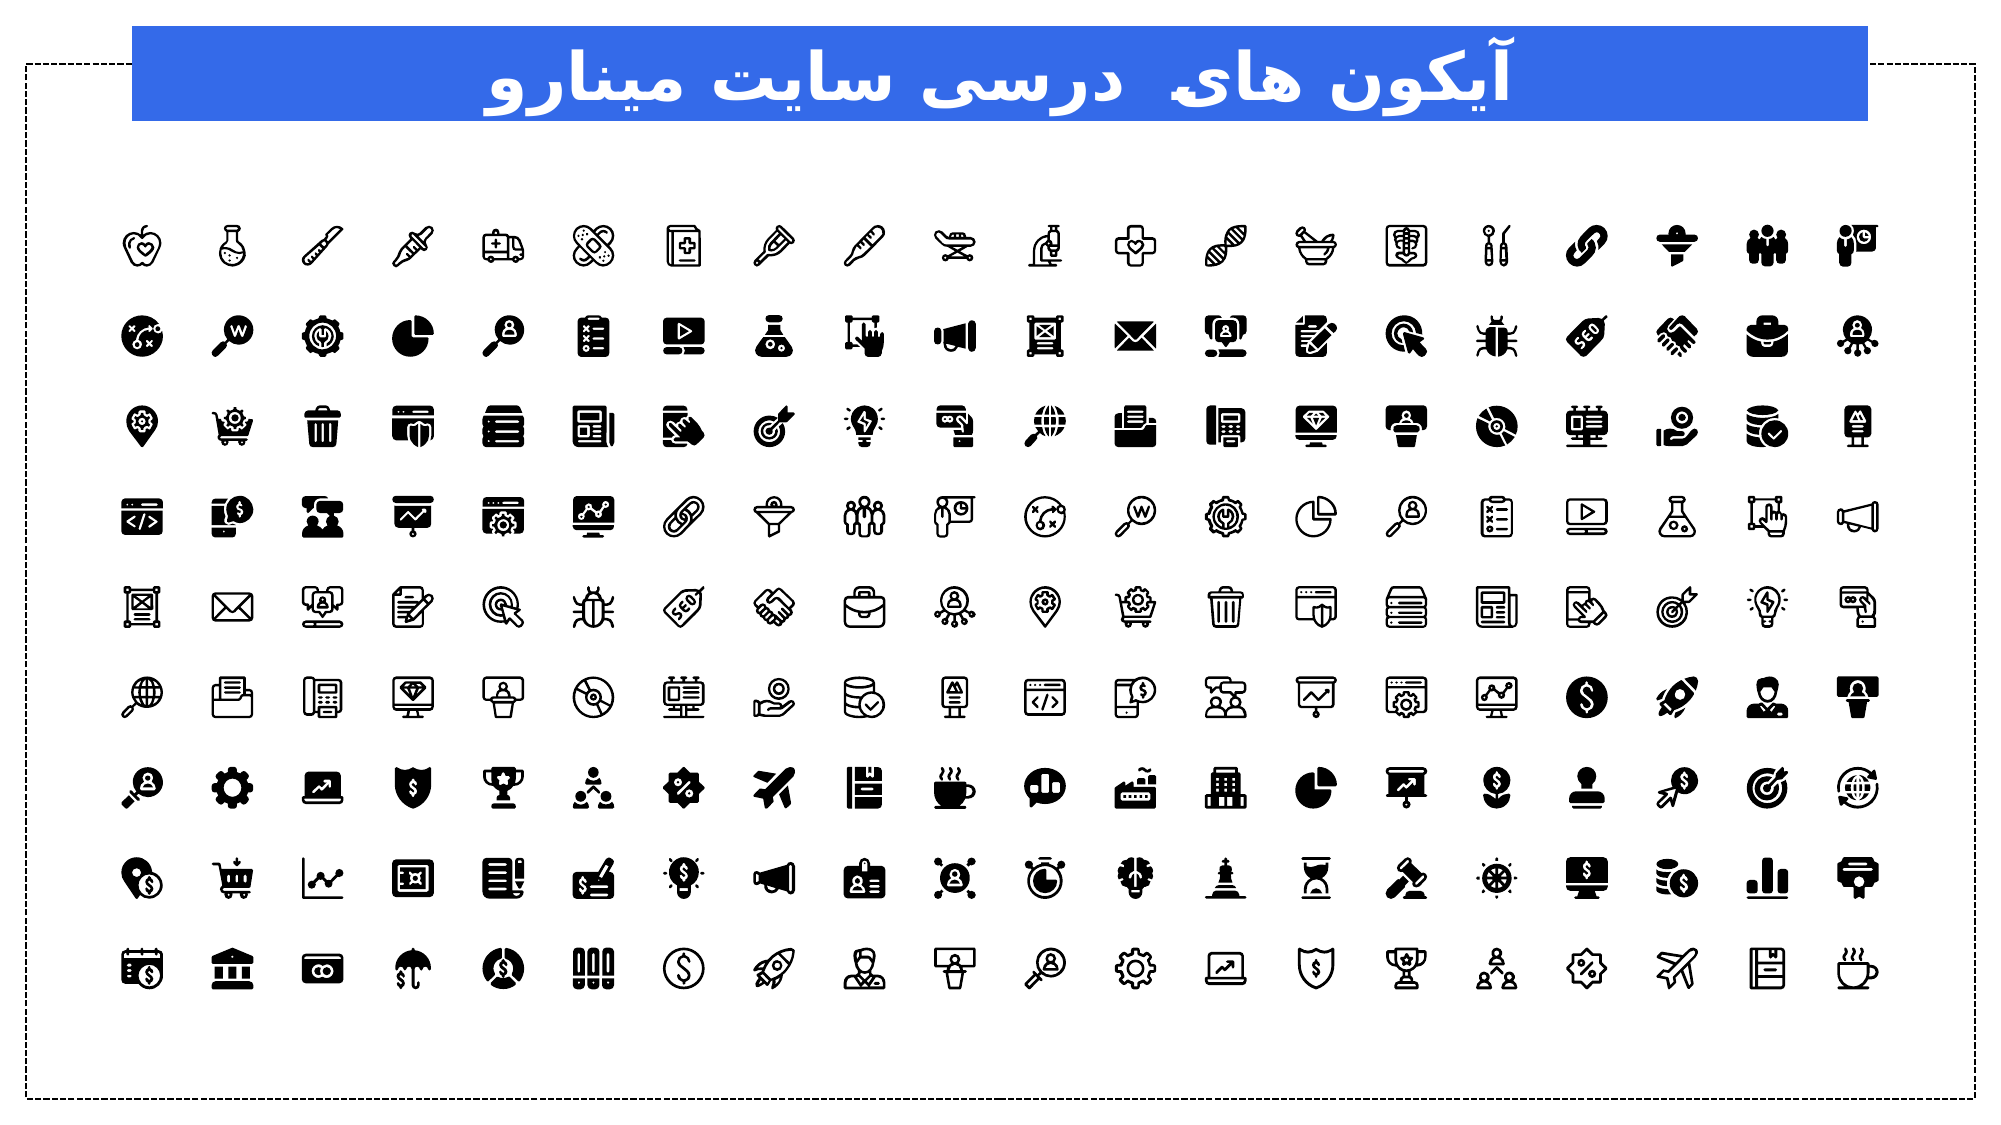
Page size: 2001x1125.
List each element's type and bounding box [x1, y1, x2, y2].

text_box [1746, 879, 1758, 894]
text_box [1656, 315, 1699, 357]
text_box [1656, 224, 1698, 242]
text_box [854, 797, 882, 809]
text_box [572, 857, 615, 899]
text_box [211, 527, 236, 538]
text_box [1385, 315, 1428, 357]
text_box [1839, 586, 1877, 628]
text_box [1670, 406, 1694, 429]
text_box [1204, 951, 1247, 986]
text_box [934, 767, 976, 809]
text_box [1024, 860, 1066, 899]
text_box [934, 857, 944, 867]
text_box [1386, 947, 1427, 990]
text_box [1746, 766, 1789, 809]
text_box [1746, 676, 1789, 719]
text_box [572, 224, 615, 267]
text_box [585, 777, 602, 785]
text_box [228, 966, 237, 979]
text_box [936, 412, 974, 436]
text_box [854, 766, 882, 781]
text_box [753, 587, 796, 627]
text_box [1566, 586, 1608, 628]
text_box [1566, 498, 1608, 526]
text_box [1295, 435, 1337, 440]
text_box [1024, 427, 1049, 448]
text_box [392, 418, 434, 448]
text_box [1114, 405, 1157, 448]
text_box [121, 315, 163, 357]
text_box [572, 676, 615, 719]
text_box [1114, 495, 1157, 538]
text_box [482, 676, 525, 719]
text_box [602, 947, 615, 976]
text_box [753, 699, 796, 717]
text_box [303, 676, 343, 719]
text_box [121, 767, 163, 809]
text_box [666, 224, 701, 267]
text_box [1836, 676, 1879, 697]
text_box [1217, 857, 1234, 883]
text_box [218, 224, 246, 267]
text_box [588, 766, 599, 778]
text_box [843, 586, 886, 628]
text_box [1475, 586, 1518, 628]
text_box [572, 978, 585, 990]
text_box [241, 966, 250, 979]
text_box [1746, 413, 1789, 448]
text_box [1656, 886, 1672, 895]
text_box [1684, 676, 1699, 691]
text_box [482, 586, 525, 628]
text_box [1656, 947, 1698, 990]
text_box [572, 405, 609, 448]
text_box [663, 586, 705, 628]
text_box [755, 337, 793, 357]
text_box [933, 230, 976, 262]
text_box [482, 508, 524, 537]
text_box [968, 320, 976, 352]
text_box [301, 315, 344, 357]
text_box [1565, 405, 1608, 448]
text_box [1837, 857, 1879, 899]
text_box [663, 495, 705, 538]
text_box [573, 496, 615, 523]
text_box [482, 497, 525, 507]
text_box [394, 766, 432, 809]
text_box [609, 412, 615, 447]
text_box [1489, 315, 1505, 325]
text_box [1656, 428, 1662, 447]
text_box [121, 498, 163, 509]
text_box [575, 790, 587, 802]
text_box [843, 224, 886, 267]
text_box [392, 495, 434, 504]
text_box [1033, 417, 1042, 425]
text_box [1024, 947, 1066, 990]
text_box [1762, 857, 1773, 894]
text_box [394, 505, 432, 538]
text_box [572, 525, 614, 531]
text_box [1747, 495, 1788, 538]
text_box [1295, 586, 1337, 628]
text_box [1844, 405, 1872, 448]
text_box [662, 676, 705, 719]
text_box [854, 783, 882, 795]
text_box [753, 224, 795, 267]
text_box [966, 857, 976, 867]
text_box [1385, 857, 1428, 899]
text_box [1058, 417, 1066, 425]
text_box [1746, 224, 1789, 267]
text_box [764, 324, 784, 335]
text_box [1051, 417, 1057, 425]
text_box [1396, 435, 1417, 448]
text_box [1204, 495, 1247, 538]
text_box [307, 420, 339, 448]
text_box [482, 315, 525, 357]
text_box [1143, 323, 1157, 349]
text_box [301, 953, 344, 984]
text_box [1669, 869, 1699, 898]
text_box [1204, 890, 1247, 899]
text_box [572, 586, 615, 628]
text_box [1483, 766, 1511, 809]
text_box [126, 405, 159, 448]
text_box [1138, 767, 1152, 773]
text_box [1218, 408, 1246, 443]
text_box [936, 405, 966, 411]
text_box [1569, 791, 1605, 804]
text_box [301, 225, 344, 266]
text_box [662, 405, 688, 411]
text_box [414, 315, 434, 335]
text_box [1223, 437, 1238, 448]
text_box [753, 405, 795, 448]
text_box [233, 857, 241, 867]
text_box [934, 947, 976, 990]
text_box [1295, 676, 1337, 719]
text_box [1845, 699, 1870, 719]
text_box [753, 947, 795, 990]
text_box [1295, 226, 1337, 266]
text_box [1565, 224, 1608, 267]
text_box [1656, 869, 1672, 878]
text_box [1024, 678, 1066, 716]
text_box [843, 495, 886, 538]
text_box [302, 620, 344, 628]
text_box [1656, 878, 1668, 887]
text_box [587, 947, 600, 976]
text_box [1326, 322, 1338, 334]
text_box [1661, 244, 1693, 252]
text_box [753, 767, 796, 809]
text_box [211, 407, 253, 446]
text_box [1656, 586, 1698, 628]
text_box [1114, 321, 1154, 351]
text_box [1838, 782, 1879, 809]
text_box [953, 437, 974, 448]
text_box [1051, 405, 1065, 415]
text_box [1658, 680, 1694, 719]
text_box [1475, 405, 1518, 448]
text_box [966, 889, 976, 899]
text_box [392, 225, 434, 268]
text_box [1476, 947, 1518, 990]
text_box [1754, 586, 1781, 628]
text_box [1656, 858, 1679, 870]
text_box [1839, 224, 1879, 252]
text_box [934, 586, 976, 628]
text_box [582, 532, 605, 538]
text_box [934, 327, 942, 345]
text_box [123, 586, 161, 628]
text_box [211, 676, 254, 719]
text_box [301, 771, 344, 805]
text_box [662, 412, 705, 448]
text_box [121, 676, 163, 719]
text_box [943, 323, 966, 352]
text_box [1658, 495, 1696, 538]
text_box [1114, 781, 1156, 809]
text_box [121, 947, 163, 990]
text_box [301, 496, 344, 538]
text_box [211, 947, 254, 964]
text_box [1566, 947, 1608, 990]
text_box [482, 857, 524, 899]
text_box [1385, 224, 1428, 267]
text_box [1836, 237, 1854, 267]
text_box [1295, 315, 1332, 357]
text_box [843, 857, 886, 899]
text_box [663, 347, 705, 355]
text_box [482, 947, 525, 990]
text_box [663, 766, 705, 809]
text_box [1114, 676, 1157, 719]
text_box [1295, 772, 1332, 809]
text_box [392, 405, 434, 416]
text_box [1207, 586, 1244, 628]
text_box [1295, 405, 1337, 433]
text_box [211, 862, 254, 899]
text_box [1317, 495, 1337, 516]
text_box [1305, 442, 1327, 448]
text_box [392, 676, 434, 719]
text_box [941, 676, 969, 719]
text_box [1746, 315, 1789, 357]
text_box [1836, 315, 1879, 357]
text_box [1385, 767, 1428, 809]
text_box [586, 785, 600, 794]
text_box [214, 966, 223, 979]
text_box [846, 766, 853, 809]
text_box [753, 496, 796, 538]
text_box [843, 947, 886, 990]
text_box [1035, 405, 1049, 415]
text_box [934, 496, 976, 538]
text_box [1204, 766, 1247, 809]
text_box [1498, 325, 1518, 357]
text_box [1385, 676, 1428, 719]
text_box [1148, 775, 1157, 785]
text_box [491, 803, 516, 809]
text_box [600, 790, 612, 802]
text_box [483, 766, 524, 801]
text_box [1663, 428, 1698, 447]
text_box [663, 317, 705, 345]
text_box [1566, 857, 1608, 883]
text_box [587, 978, 600, 990]
text_box [1572, 805, 1602, 809]
text_box [1385, 586, 1428, 628]
text_box [934, 889, 944, 899]
text_box [1837, 766, 1877, 793]
text_box [1114, 224, 1157, 267]
text_box [1043, 417, 1049, 425]
text_box [1482, 224, 1495, 267]
text_box [1024, 767, 1066, 808]
text_box [1836, 500, 1879, 533]
text_box [1137, 778, 1146, 785]
text_box [1206, 405, 1217, 445]
text_box [845, 315, 884, 357]
text_box [753, 861, 796, 895]
text_box [485, 405, 523, 413]
text_box [573, 947, 585, 976]
text_box [850, 405, 878, 435]
text_box [121, 510, 163, 535]
text_box [1303, 862, 1329, 894]
text_box [392, 859, 434, 898]
text_box [1480, 495, 1513, 538]
text_box [1204, 349, 1247, 357]
text_box [1295, 500, 1332, 538]
text_box [1656, 689, 1667, 701]
text_box [1317, 766, 1337, 787]
text_box [301, 586, 344, 619]
text_box [843, 676, 886, 719]
text_box [765, 315, 783, 323]
text_box [1566, 885, 1608, 899]
text_box [1656, 767, 1699, 809]
text_box [1385, 495, 1428, 538]
text_box [1577, 766, 1597, 789]
text_box [1114, 586, 1157, 628]
text_box [1024, 496, 1066, 538]
text_box [515, 881, 525, 889]
text_box [211, 766, 254, 809]
text_box [1204, 676, 1247, 719]
text_box [1051, 427, 1065, 437]
text_box [1385, 405, 1428, 433]
text_box [767, 677, 790, 700]
text_box [395, 947, 431, 990]
text_box [1749, 947, 1786, 990]
text_box [597, 801, 615, 809]
text_box [392, 586, 434, 628]
text_box [302, 857, 344, 899]
text_box [122, 224, 162, 267]
text_box [858, 437, 871, 448]
text_box [662, 947, 705, 990]
text_box [392, 320, 429, 357]
text_box [1777, 868, 1789, 894]
text_box [211, 981, 254, 990]
text_box [1482, 862, 1512, 893]
text_box [1029, 586, 1061, 628]
text_box [1475, 324, 1496, 357]
text_box [1297, 947, 1335, 990]
text_box [1499, 224, 1511, 267]
text_box [602, 978, 615, 990]
text_box [1114, 947, 1157, 990]
text_box [940, 863, 970, 893]
text_box [482, 228, 525, 263]
text_box [1566, 527, 1608, 536]
text_box [1028, 224, 1063, 267]
text_box [121, 857, 163, 899]
text_box [304, 405, 341, 418]
text_box [1746, 405, 1779, 416]
text_box [1205, 224, 1247, 267]
text_box [1565, 315, 1608, 357]
text_box [1204, 315, 1247, 348]
text_box [482, 415, 525, 448]
text_box [669, 857, 705, 899]
text_box [1475, 676, 1518, 719]
text_box [577, 315, 610, 357]
text_box [211, 315, 254, 357]
text_box [211, 592, 254, 622]
text_box [515, 857, 525, 879]
text_box [1837, 947, 1879, 990]
text_box [1566, 676, 1608, 719]
text_box [1214, 885, 1237, 889]
text_box [572, 801, 590, 809]
text_box [1026, 315, 1064, 357]
text_box [211, 495, 254, 526]
text_box [1117, 857, 1154, 899]
text_box [1670, 254, 1684, 267]
